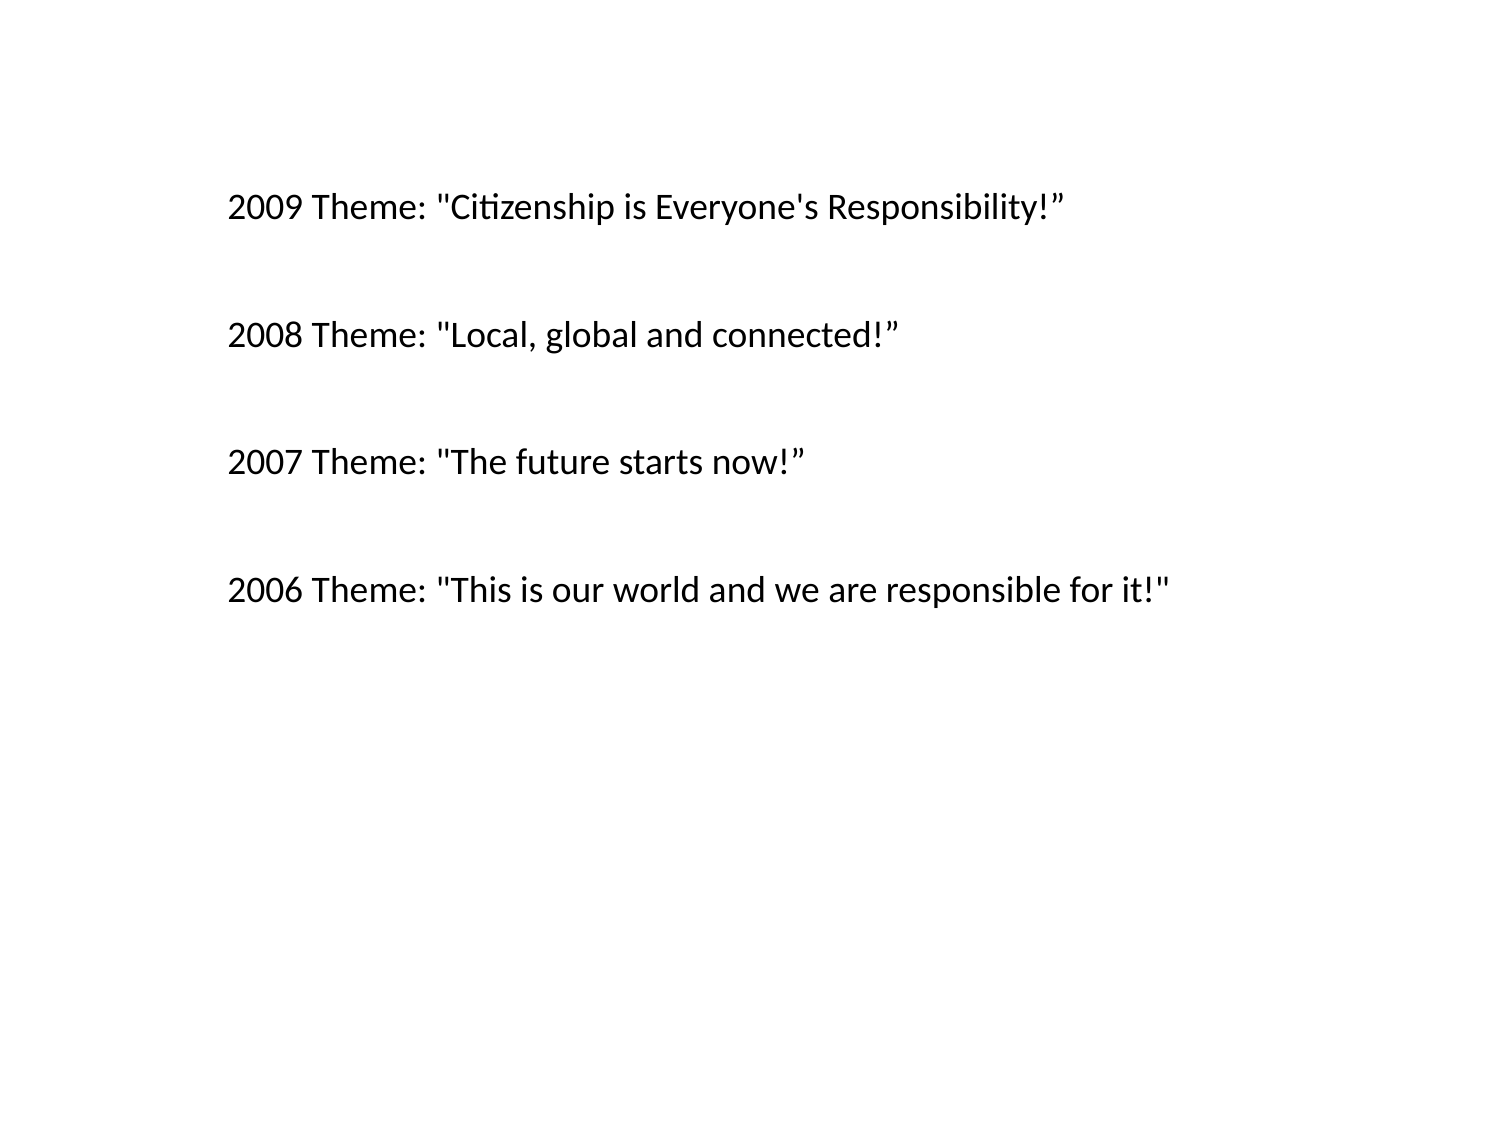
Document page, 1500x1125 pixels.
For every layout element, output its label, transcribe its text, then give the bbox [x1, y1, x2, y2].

text_box 2009 Theme: "Citizenship is Everyone's Responsibility!” 2008 Theme: "Local, global and connected!” 2007 Theme: "The future starts now!” 2006 Theme: "This is our world and we are responsible for it!" [212, 174, 1313, 618]
